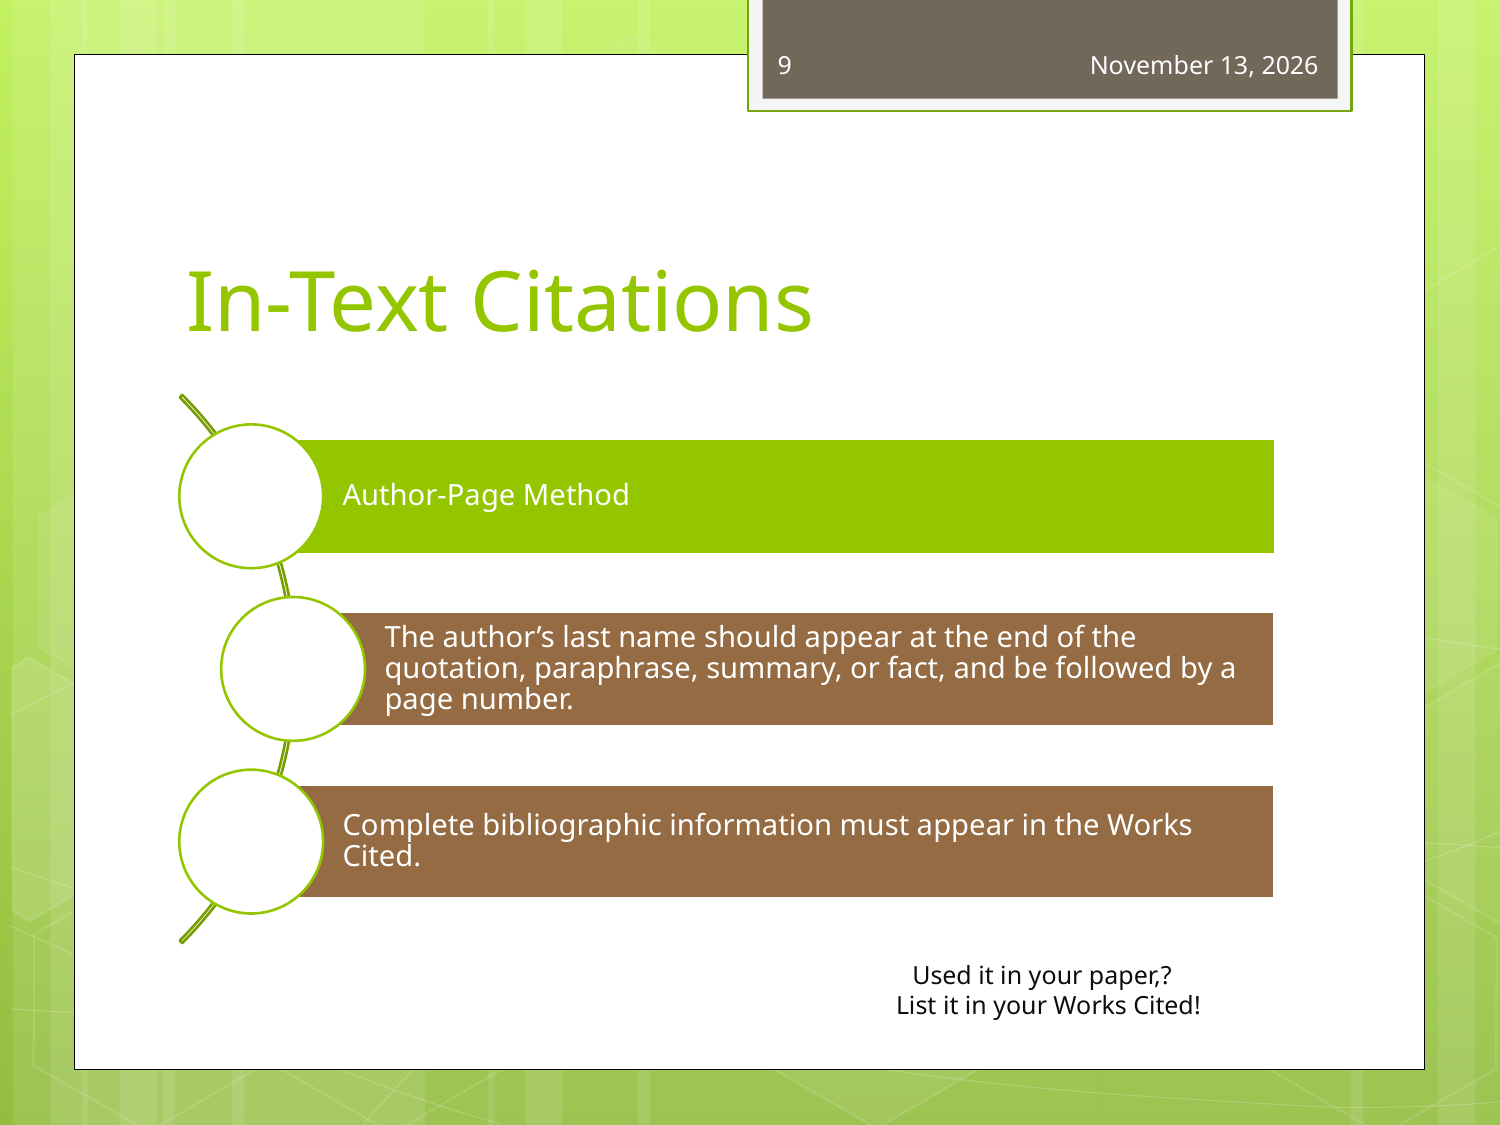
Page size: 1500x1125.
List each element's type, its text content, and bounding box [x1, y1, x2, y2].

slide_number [983, 36, 1334, 97]
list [170, 380, 1284, 957]
slide_number 9 [762, 36, 982, 97]
footer Used it in your paper,? List it in your Works Cited! [761, 960, 1336, 1020]
title In-Text Citations [171, 168, 1324, 357]
